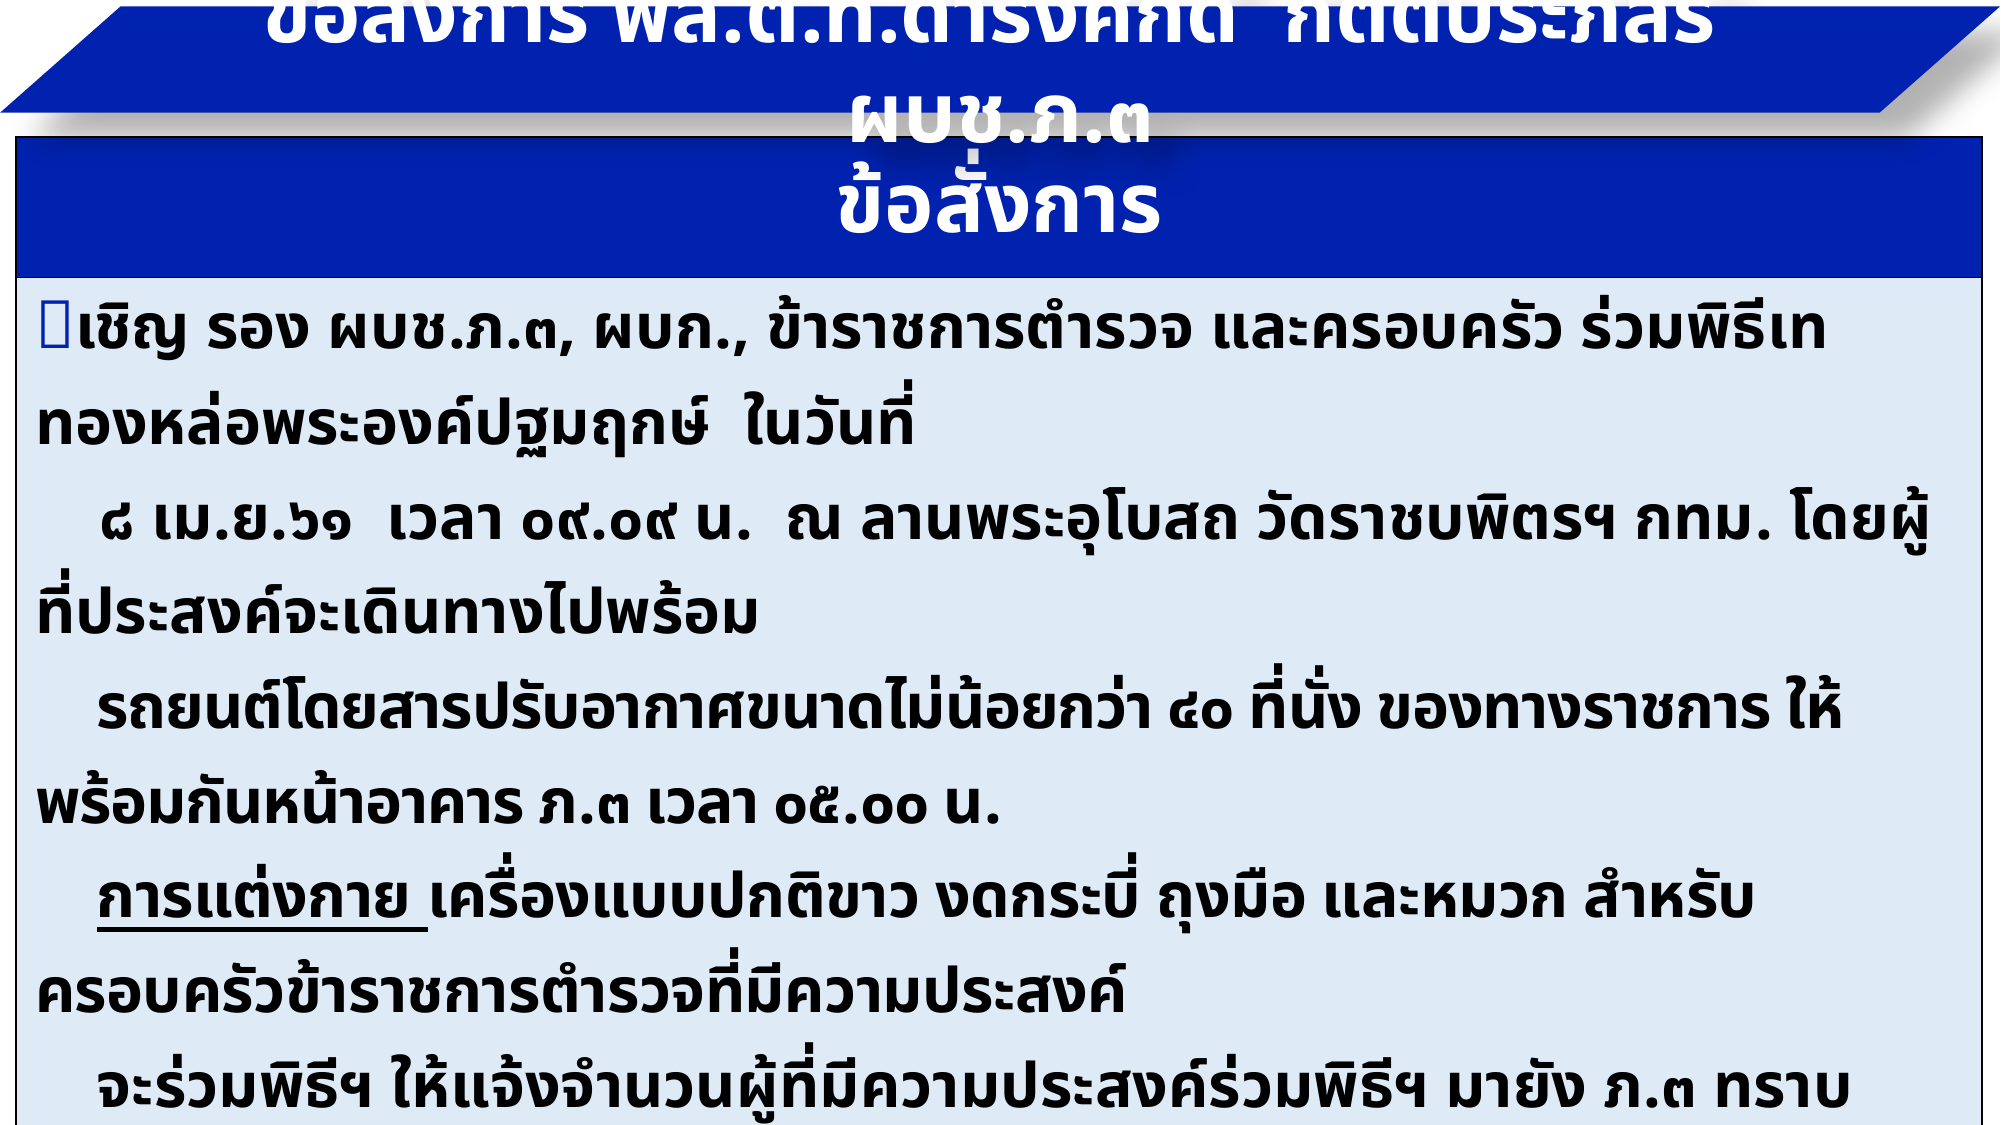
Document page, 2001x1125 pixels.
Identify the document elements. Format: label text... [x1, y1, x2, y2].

table_header ข้อสั่งการ [17, 138, 1981, 277]
table_cell เชิญ รอง ผบช.ภ.๓, ผบก., ข้าราชการตำรวจ และครอบครัว ร่วมพิธีเททองหล่อพระองค์ปฐมฤกษ์ ในวันที่ ๘ เม.ย.๖๑ เวลา ๐๙.๐๙ น. ณ ลานพระอุโบสถ วัดราชบพิตรฯ กทม. โดยผู้ที่ประสงค์จะเดินทางไปพร้อม รถยนต์โดยสารปรับอากาศขนาดไม่น้อยกว่า ๔๐ ที่นั่ง ของทางราชการ ให้พร้อมกันหน้าอาคาร ภ.๓ เวลา ๐๕.๐๐ น. การแต่งกาย เครื่องแบบปกติขาว งดกระบี่ ถุงมือ และหมวก สำหรับครอบครัวข้าราชการตำรวจที่มีความประสงค์ จะร่วมพิธีฯ ให้แจ้งจำนวนผู้ที่มีความประสงค์ร่วมพิธีฯ มายัง ภ.๓ ทราบด้วย เพื่อจักได้พิจารณาดำเนินการ ในส่วนที่เกี่ยวข้องต่อไป [17, 278, 1981, 1125]
text_box ข้อสั่งการ พล.ต.ท.ดำรงศักดิ์ กิตติประภัสร์ ผบช.ภ.๓ [0, 6, 2000, 113]
